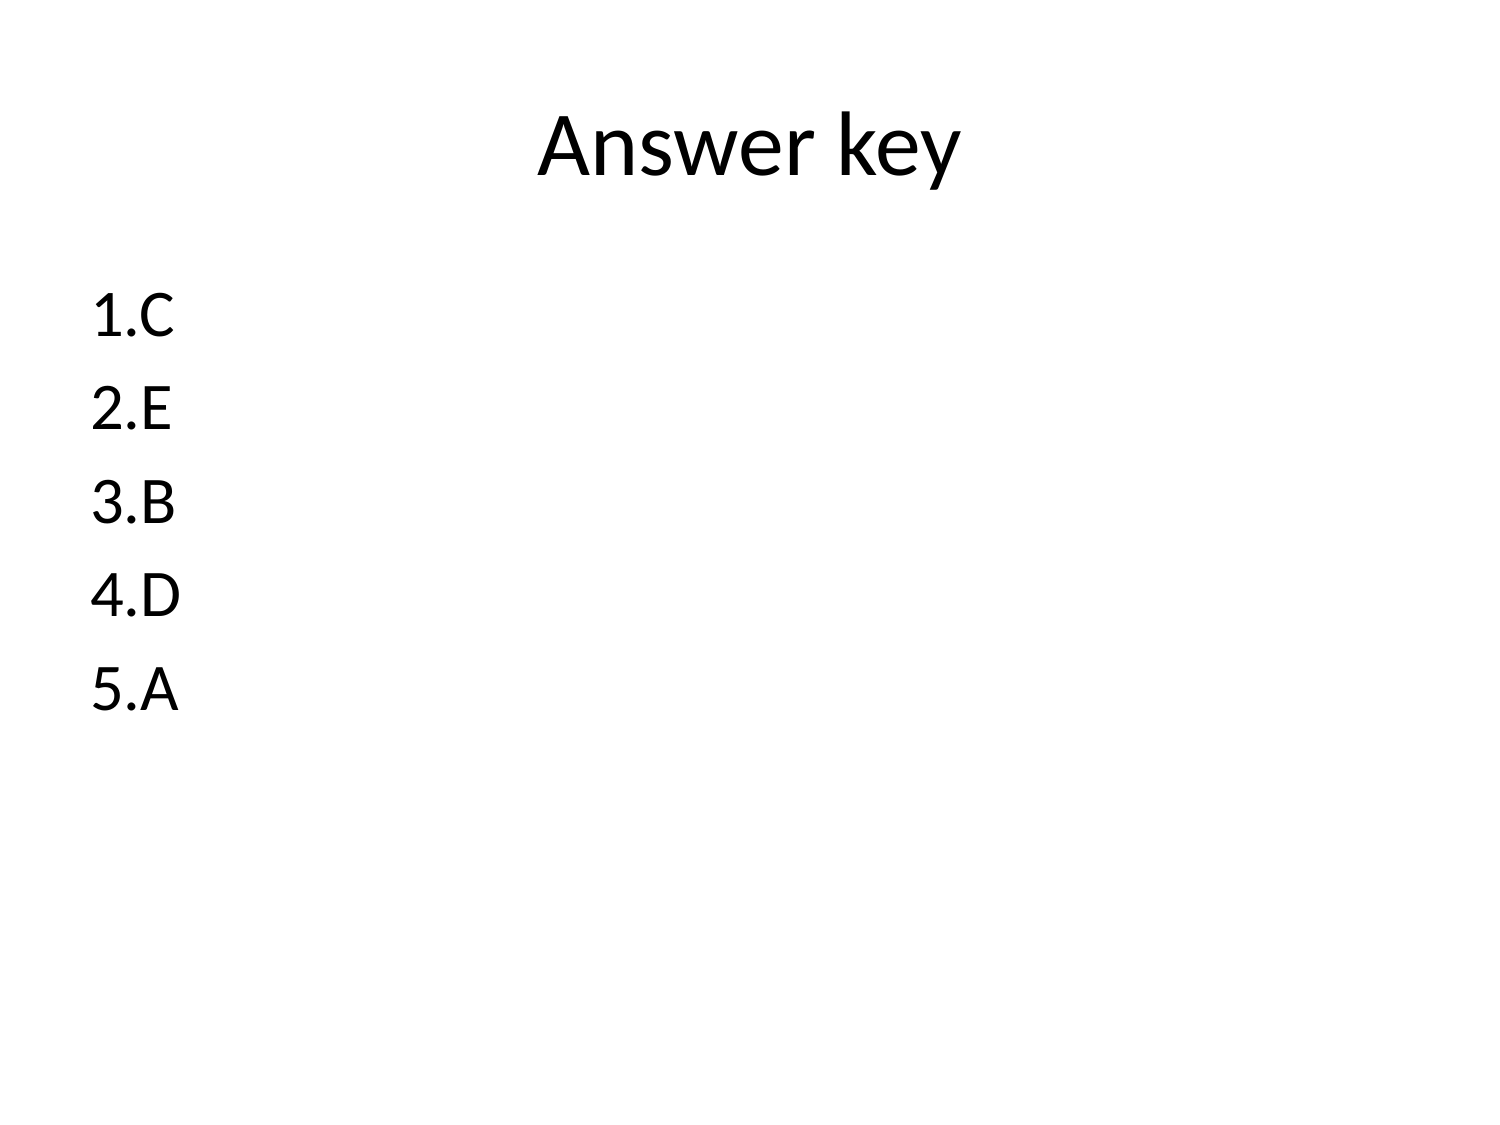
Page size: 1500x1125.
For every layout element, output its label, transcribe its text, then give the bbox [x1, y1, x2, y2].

list 1.C 2.E 3.B 4.D 5.A [75, 262, 1425, 1005]
title Answer key [75, 45, 1425, 233]
